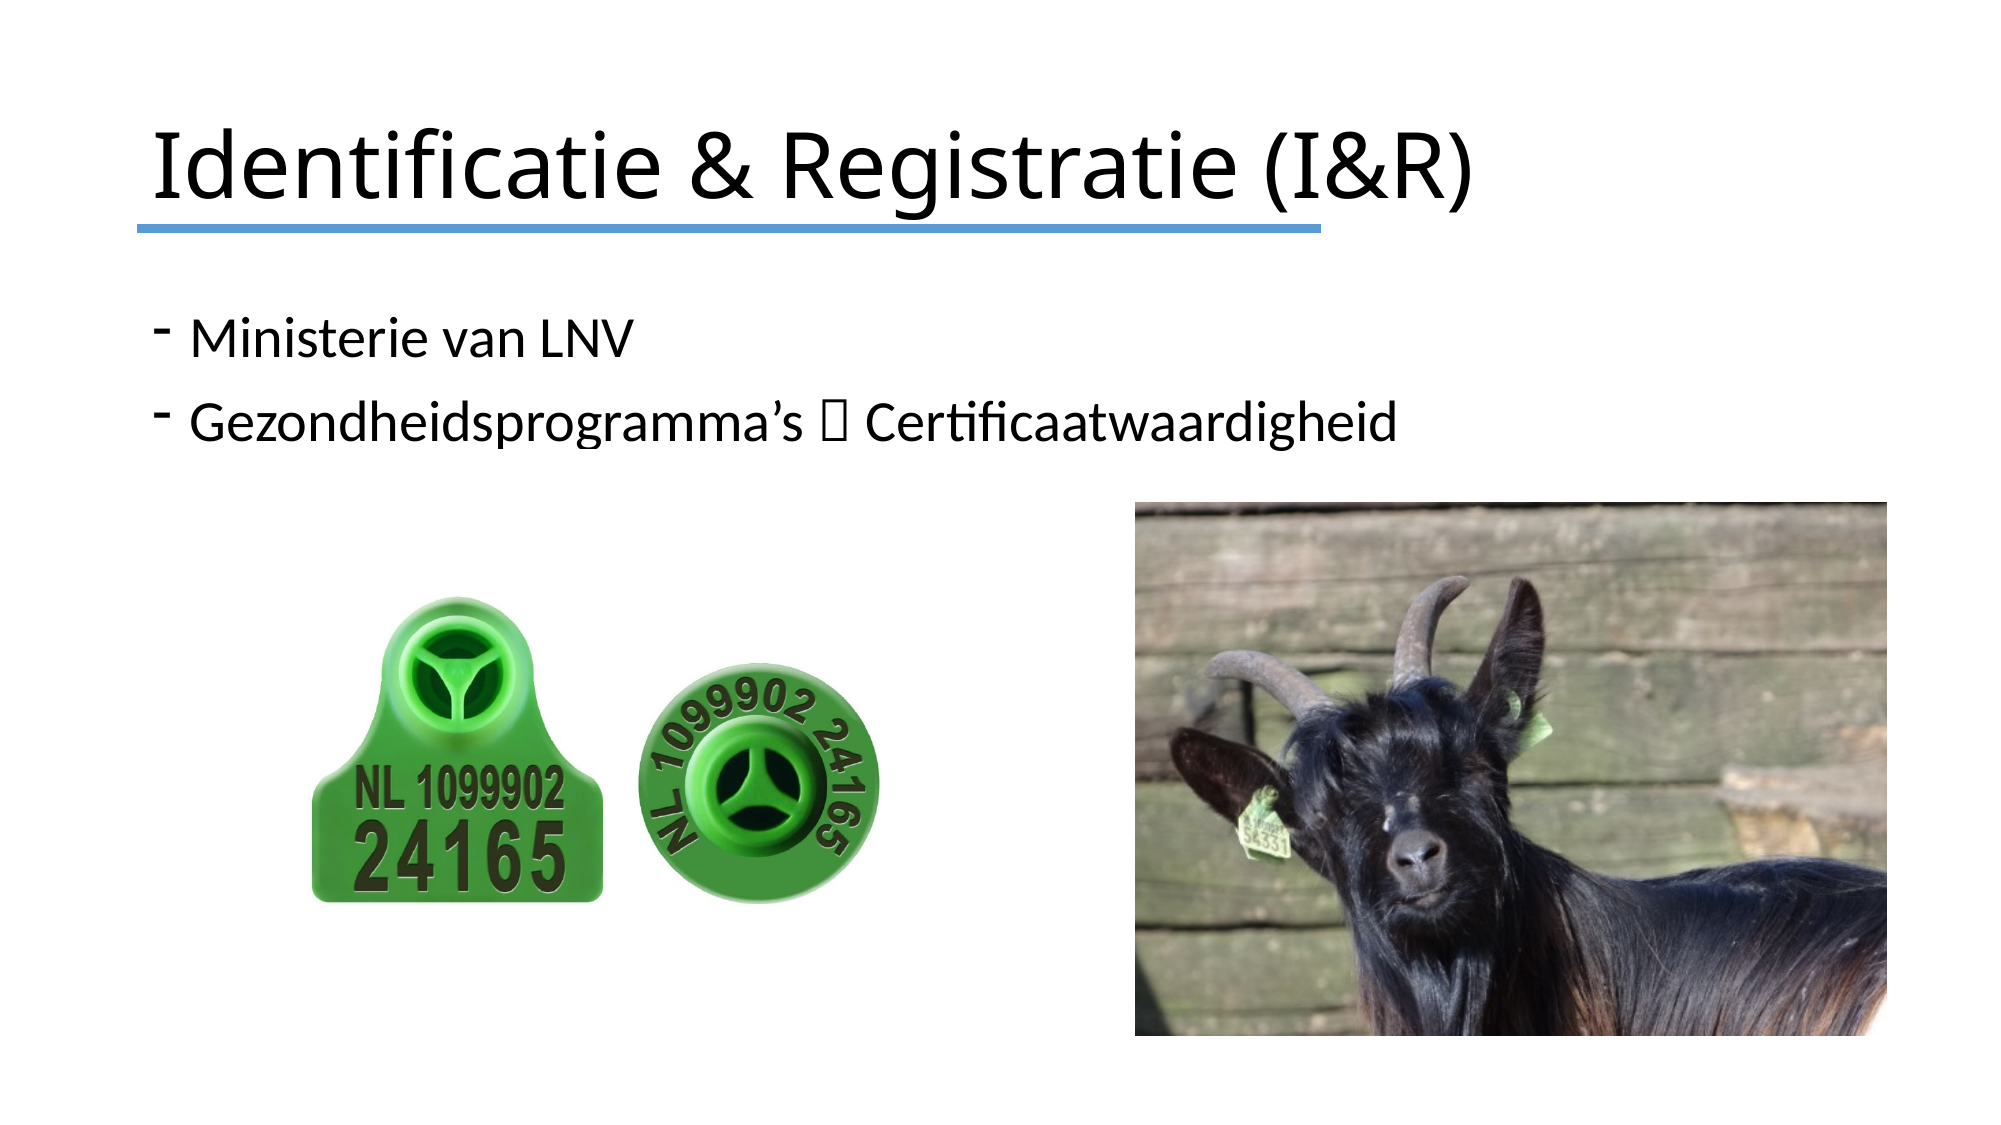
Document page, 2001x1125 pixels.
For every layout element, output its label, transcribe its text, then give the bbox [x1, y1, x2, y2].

list Ministerie van LNV Gezondheidsprogramma’s  Certificaatwaardigheid [137, 299, 1863, 1014]
picture [290, 449, 911, 1070]
title Identificatie & Registratie (I&R) [137, 59, 1863, 278]
picture [1135, 502, 1887, 1036]
